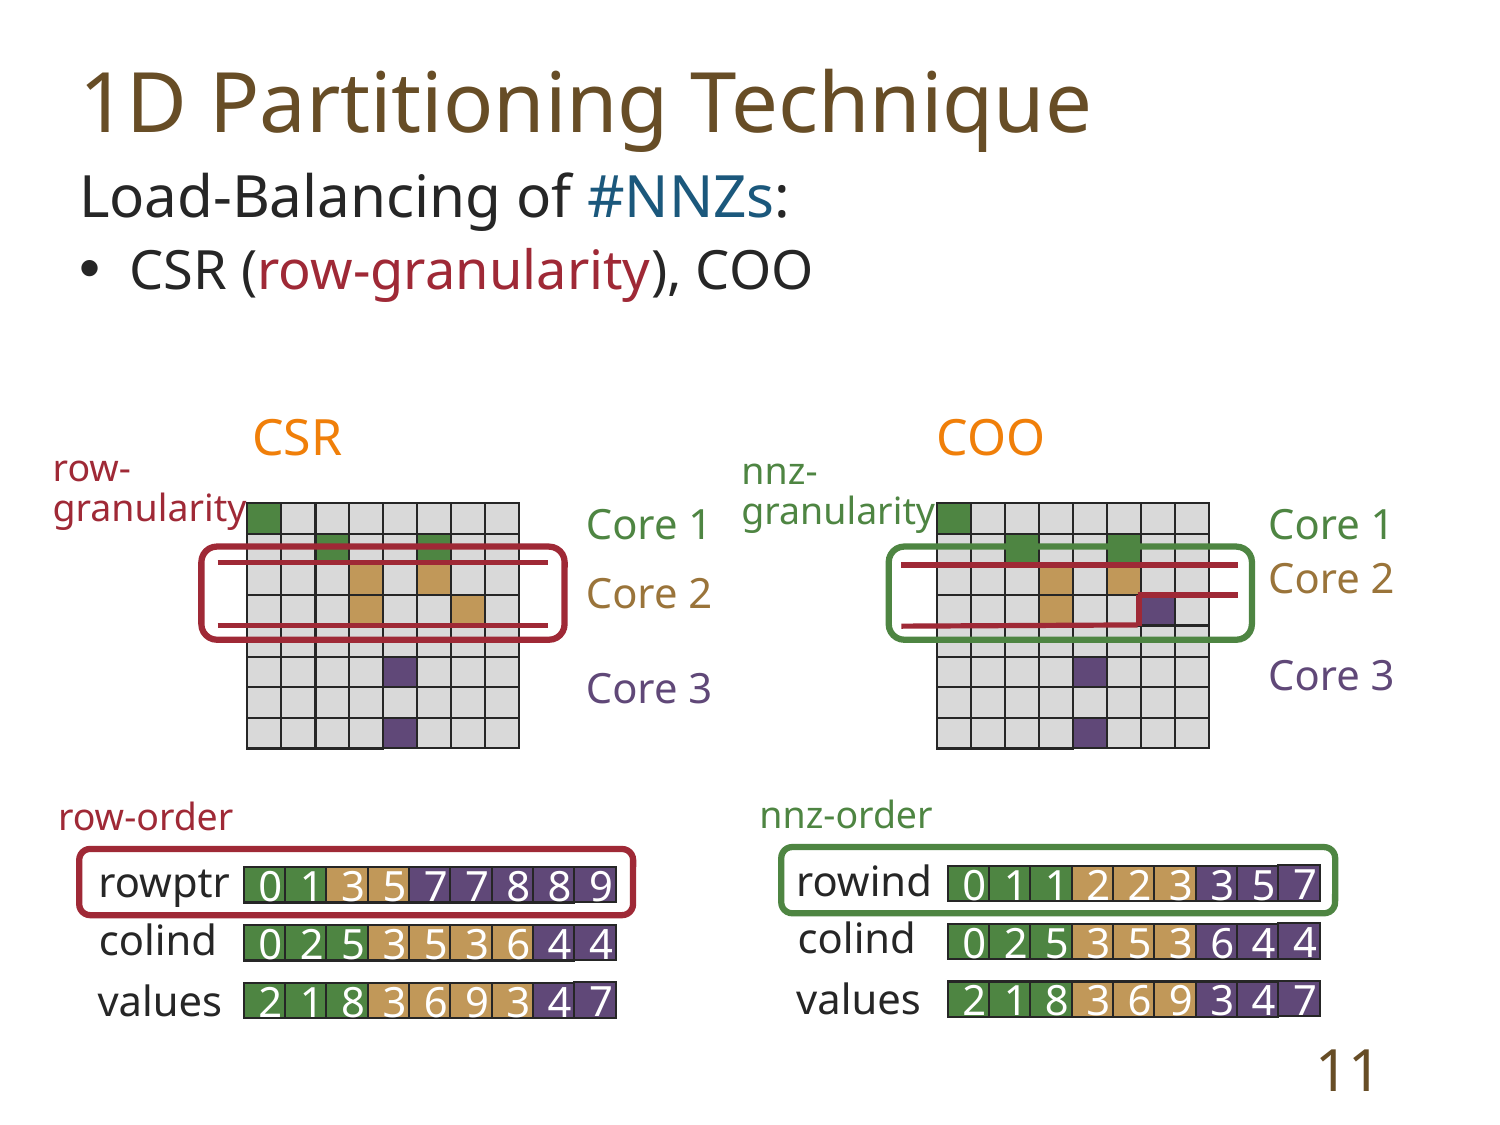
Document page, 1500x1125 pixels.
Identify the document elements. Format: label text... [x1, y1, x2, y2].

list Load-Balancing of #NNZs: CSR (row-granularity), COO [64, 151, 1430, 1043]
text_box Core 1 [571, 495, 728, 556]
text_box [780, 845, 1337, 915]
text_box Core 1 [1253, 495, 1410, 550]
slide_number 11 [1059, 1043, 1397, 1103]
text_box [549, 545, 566, 641]
text_box colind [84, 915, 232, 972]
text_box nnz- granularity [726, 444, 951, 541]
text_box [901, 503, 1238, 749]
text_box row-order [43, 791, 249, 847]
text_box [243, 982, 616, 1019]
text_box Core 2 [571, 565, 728, 626]
text_box nnz-order [744, 789, 948, 845]
text_box Core 3 [571, 659, 728, 720]
text_box row- granularity [37, 441, 262, 538]
text_box values [82, 972, 237, 1033]
text_box Core 2 [1253, 550, 1410, 610]
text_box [243, 866, 616, 903]
text_box COO [922, 404, 1061, 474]
text_box [887, 545, 901, 641]
text_box CSR [237, 404, 358, 474]
text_box colind [782, 910, 931, 971]
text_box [947, 865, 1320, 902]
text_box Core 3 [1253, 647, 1410, 707]
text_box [947, 923, 1320, 960]
text_box values [781, 971, 936, 1031]
text_box 1D Partitioning Technique [64, 36, 1430, 151]
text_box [947, 980, 1320, 1017]
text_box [243, 924, 616, 961]
text_box [1238, 545, 1254, 641]
text_box [200, 545, 217, 641]
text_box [217, 503, 549, 749]
text_box [78, 847, 635, 917]
